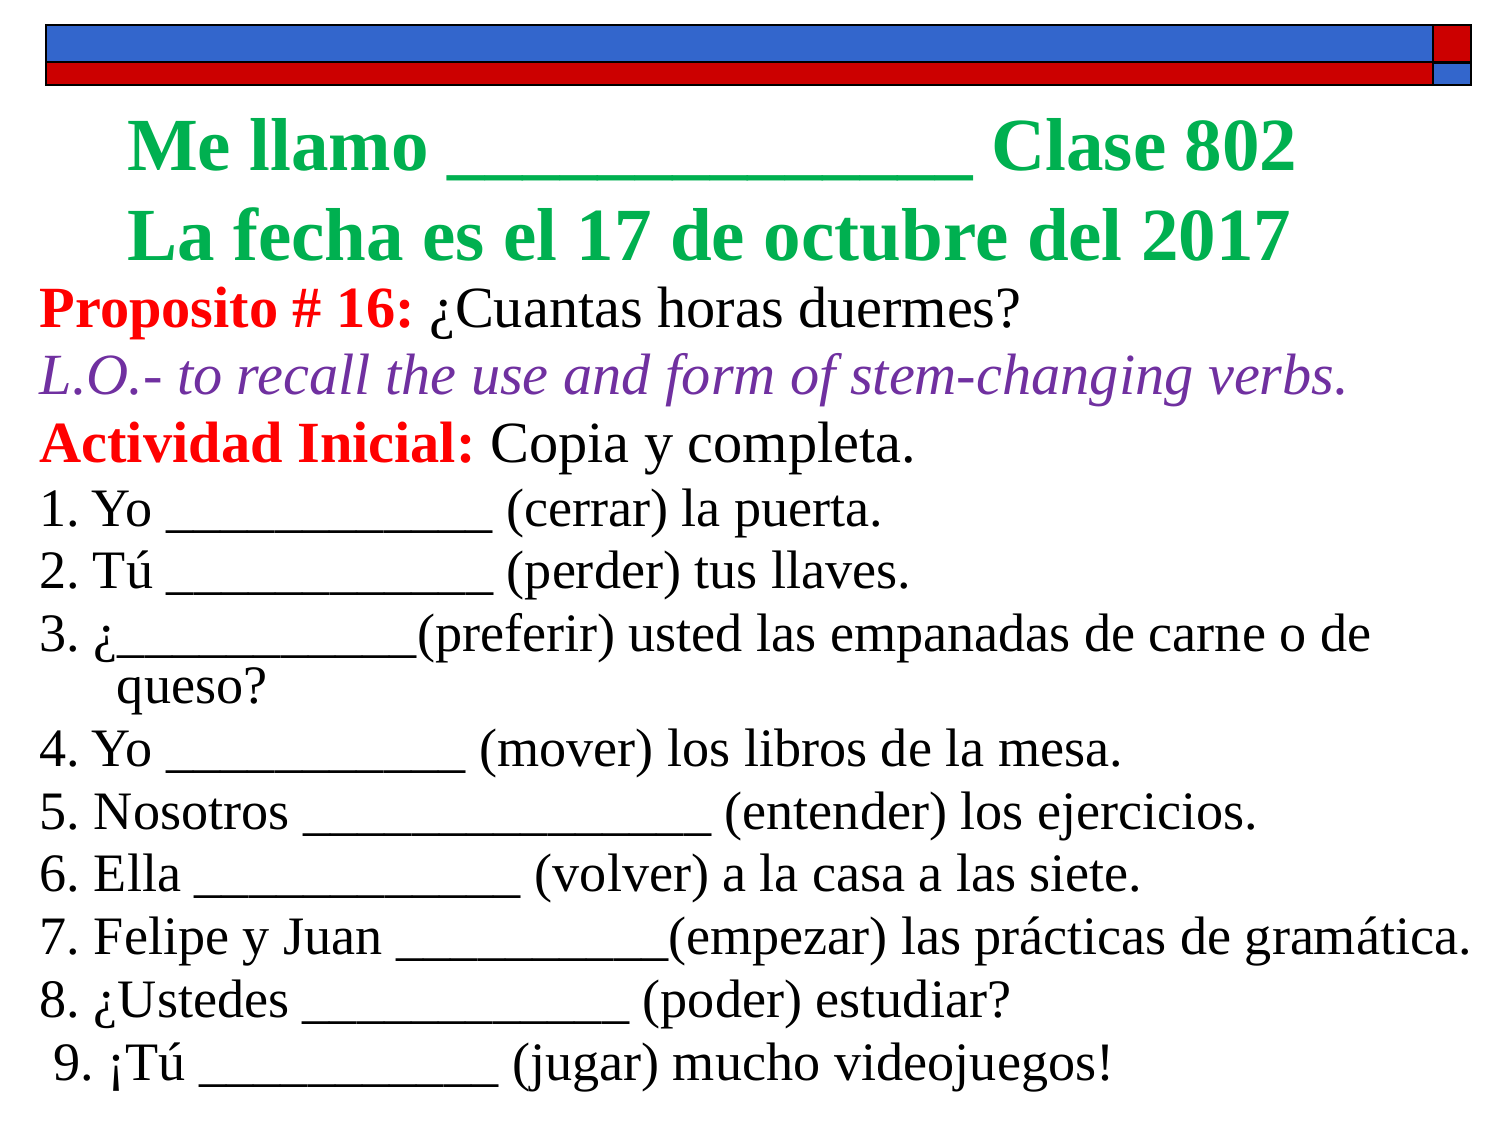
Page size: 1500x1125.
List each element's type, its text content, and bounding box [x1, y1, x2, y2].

text_box Proposito # 16: ¿Cuantas horas duermes? L.O.- to recall the use and form of stem-changing verbs. Actividad Inicial: Copia y completa. 1. Yo ____________ (cerrar) la puerta. 2. Tú ____________ (perder) tus llaves. 3. ¿___________(preferir) usted las empanadas de carne o de queso? 4. Yo ___________ (mover) los libros de la mesa. 5. Nosotros _______________ (entender) los ejercicios. 6. Ella ____________ (volver) a la casa a las siete. 7. Felipe y Juan __________(empezar) las prácticas de gramática. 8. ¿Ustedes ____________ (poder) estudiar? 9. ¡Tú ___________ (jugar) mucho videojuegos! [24, 275, 1500, 1125]
text_box Me llamo ______________ Clase 802 La fecha es el 17 de octubre del 2017 [112, 87, 1463, 275]
